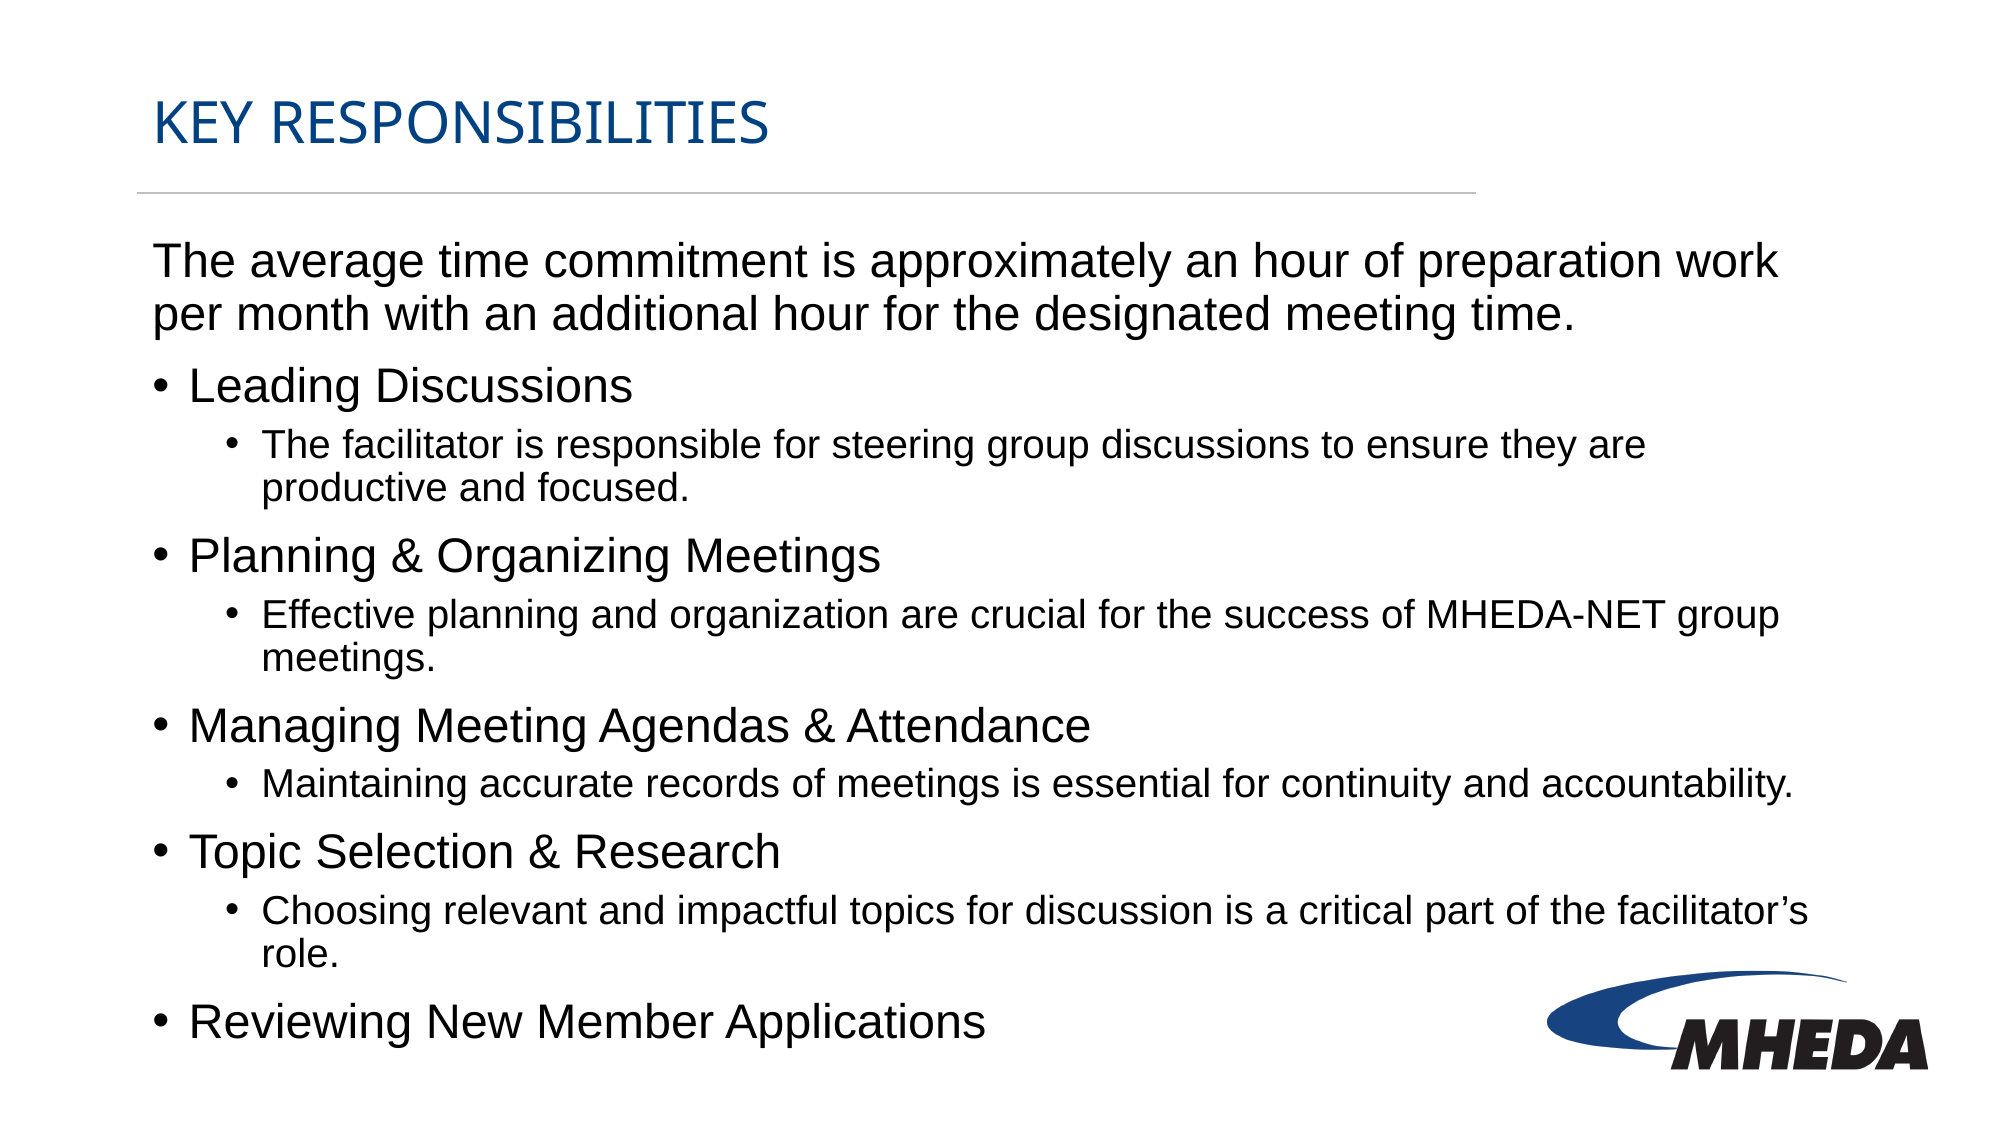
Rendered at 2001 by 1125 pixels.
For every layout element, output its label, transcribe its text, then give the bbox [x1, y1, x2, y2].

picture [1546, 970, 1930, 1070]
list The average time commitment is approximately an hour of preparation work per month with an additional hour for the designated meeting time. Leading Discussions The facilitator is responsible for steering group discussions to ensure they are productive and focused. Planning & Organizing Meetings Effective planning and organization are crucial for the success of MHEDA-NET group meetings. Managing Meeting Agendas & Attendance Maintaining accurate records of meetings is essential for continuity and accountability. Topic Selection & Research Choosing relevant and impactful topics for discussion is a critical part of the facilitator’s role. Reviewing New Member Applications [137, 228, 1863, 1066]
title KEY RESPONSIBILITIES [137, 59, 1863, 190]
